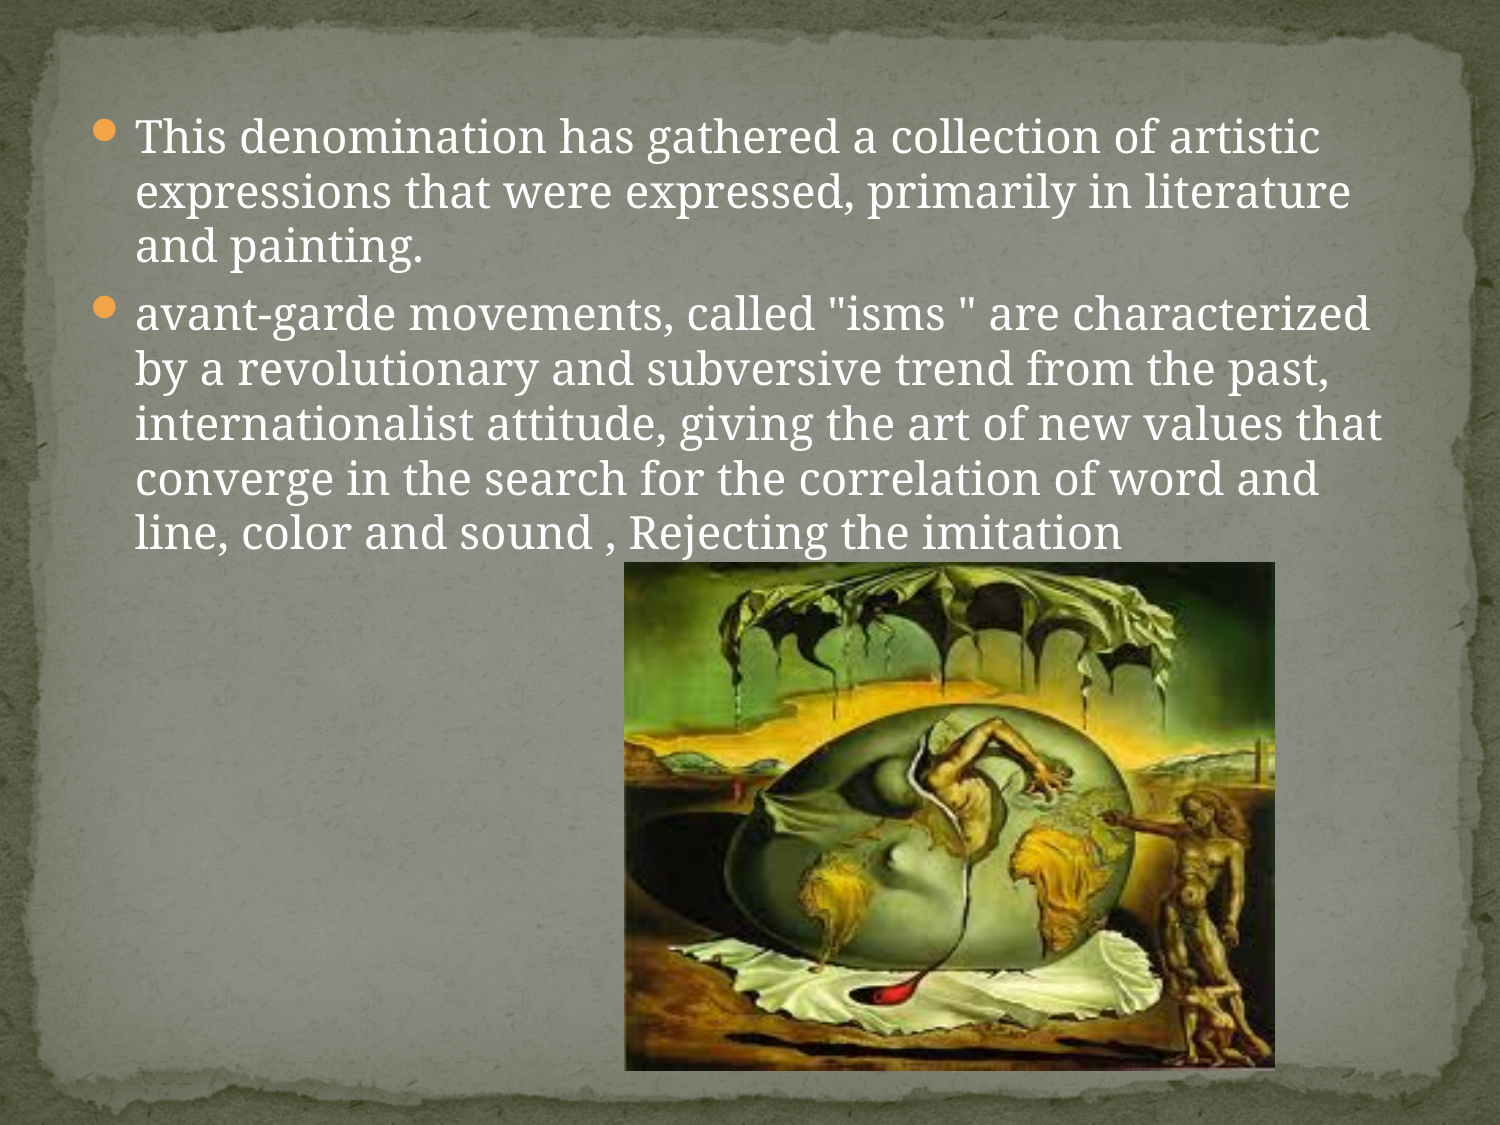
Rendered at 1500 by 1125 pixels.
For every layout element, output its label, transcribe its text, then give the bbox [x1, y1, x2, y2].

list This denomination has gathered a collection of artistic expressions that were expressed, primarily in literature and painting. avant-garde movements, called "isms " are characterized by a revolutionary and subversive trend from the past, internationalist attitude, giving the art of new values that converge in the search for the correlation of word and line, color and sound , Rejecting the imitation [75, 99, 1425, 1005]
picture [624, 562, 1275, 1071]
